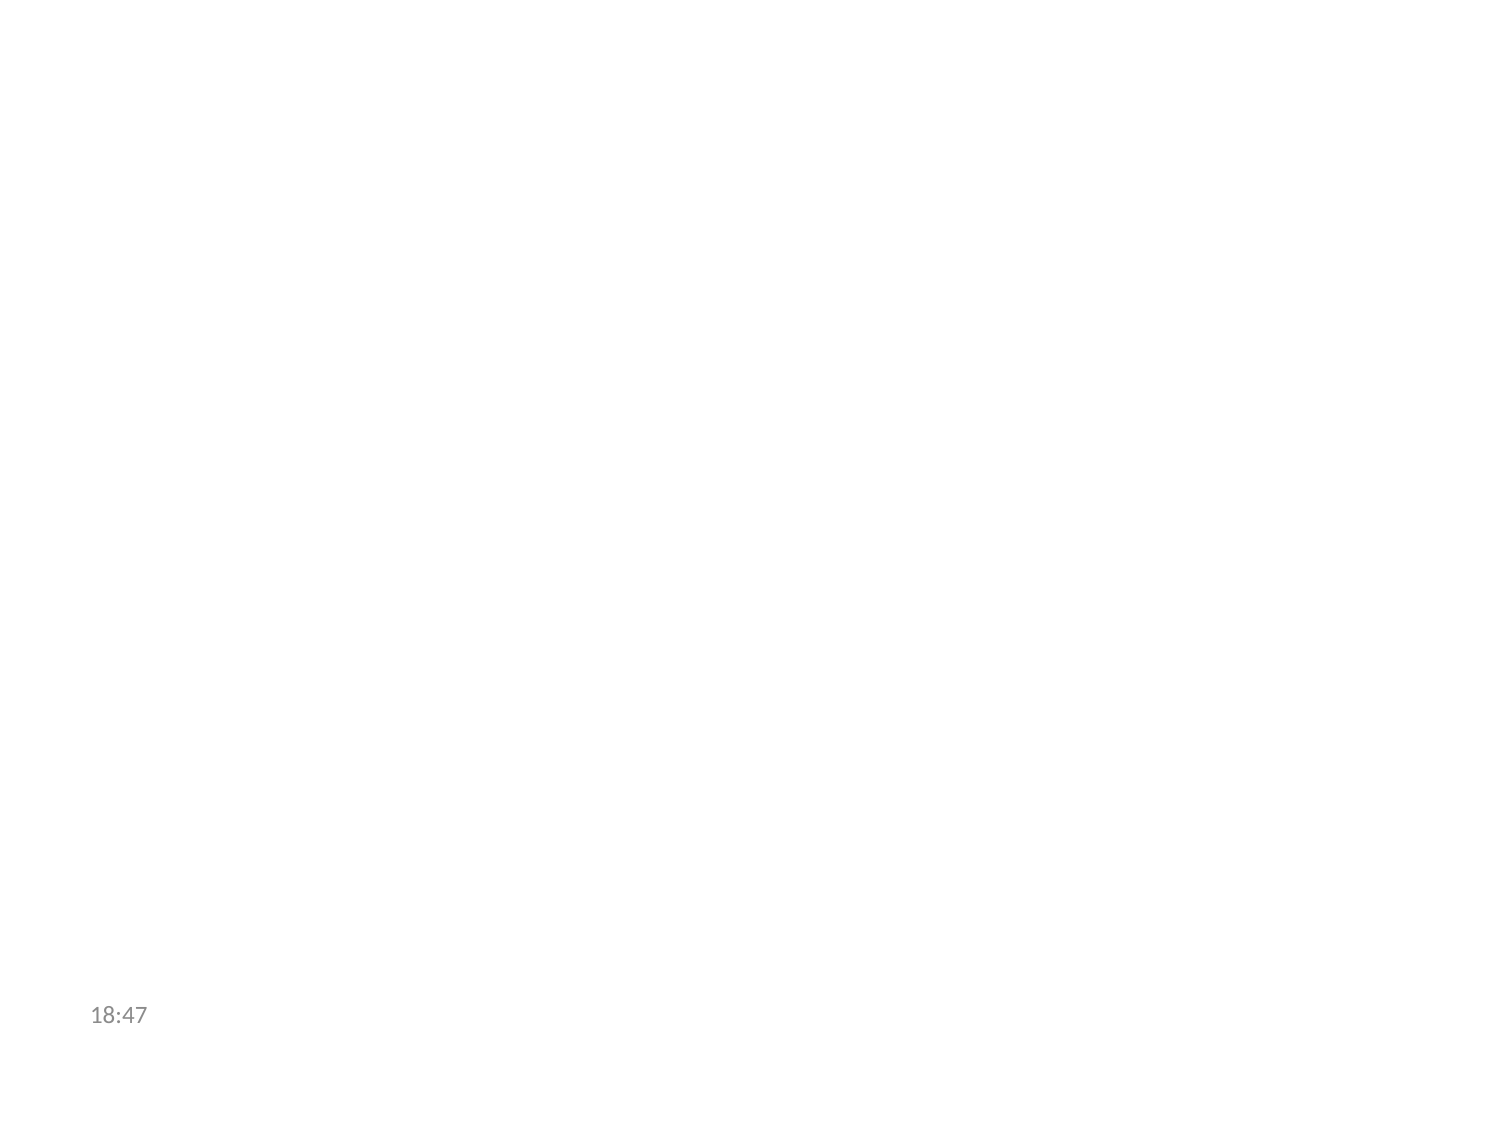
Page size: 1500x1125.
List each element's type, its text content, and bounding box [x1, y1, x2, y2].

text_box 15:35 [75, 983, 425, 1044]
